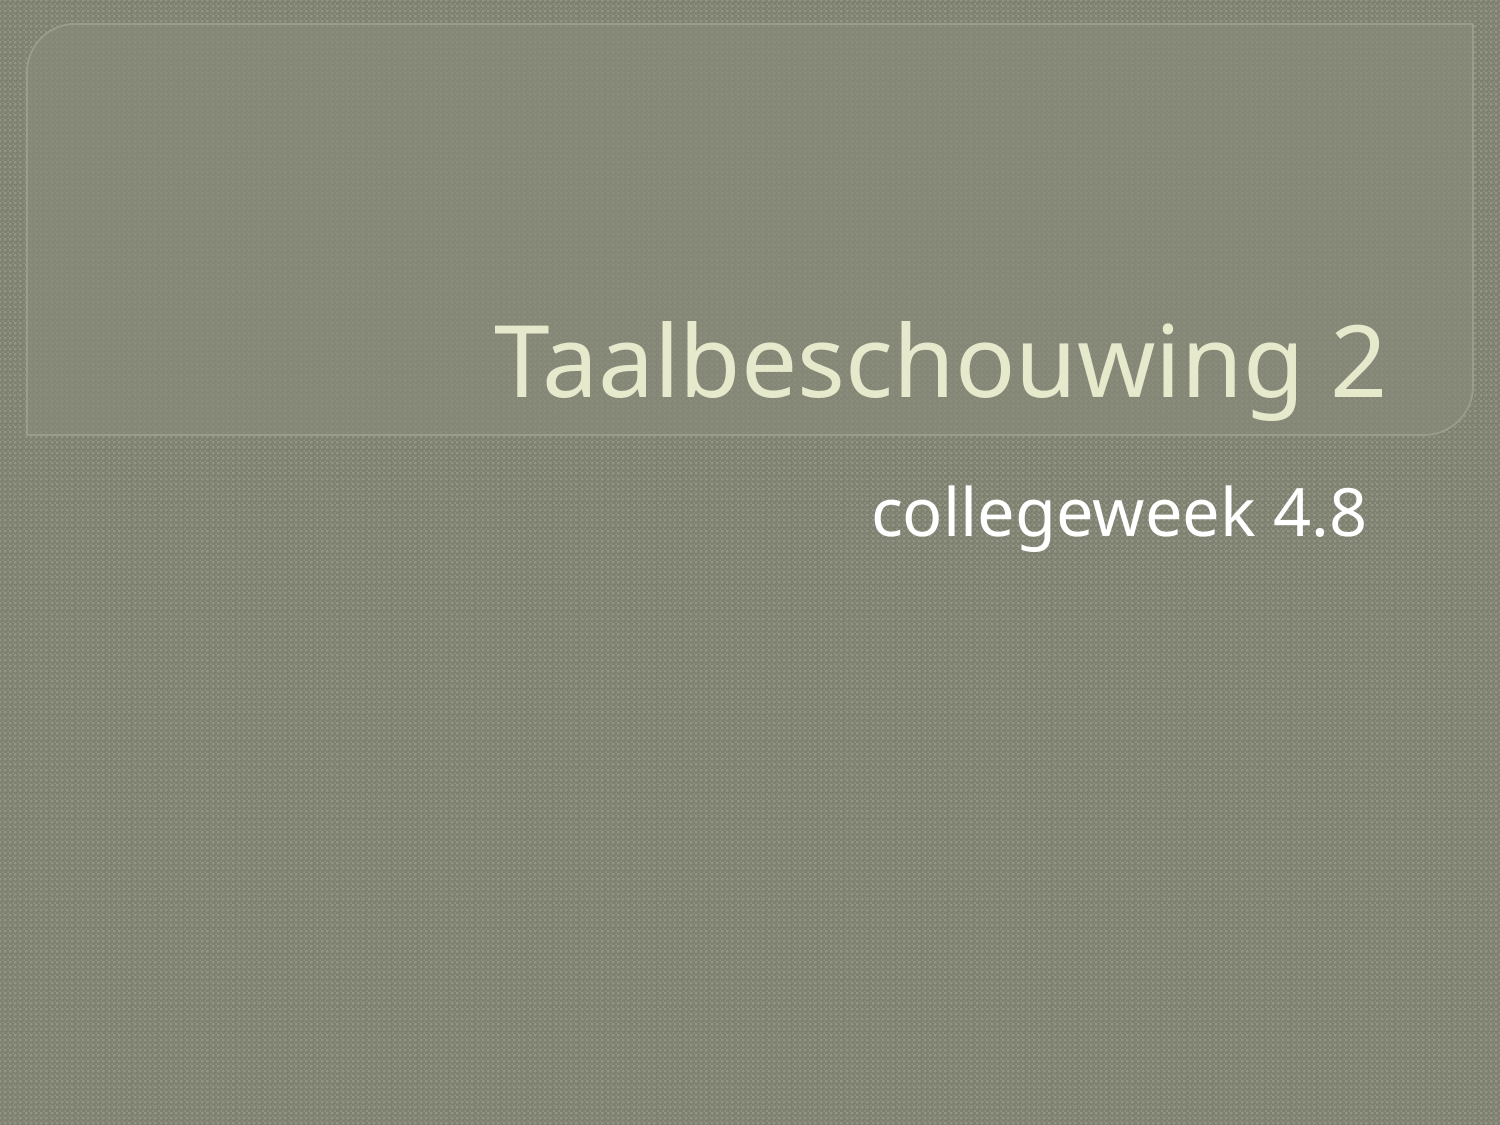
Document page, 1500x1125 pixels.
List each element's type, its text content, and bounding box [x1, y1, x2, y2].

title Taalbeschouwing 2 [76, 62, 1427, 425]
subtitle collegeweek 4.8 [350, 462, 1427, 750]
